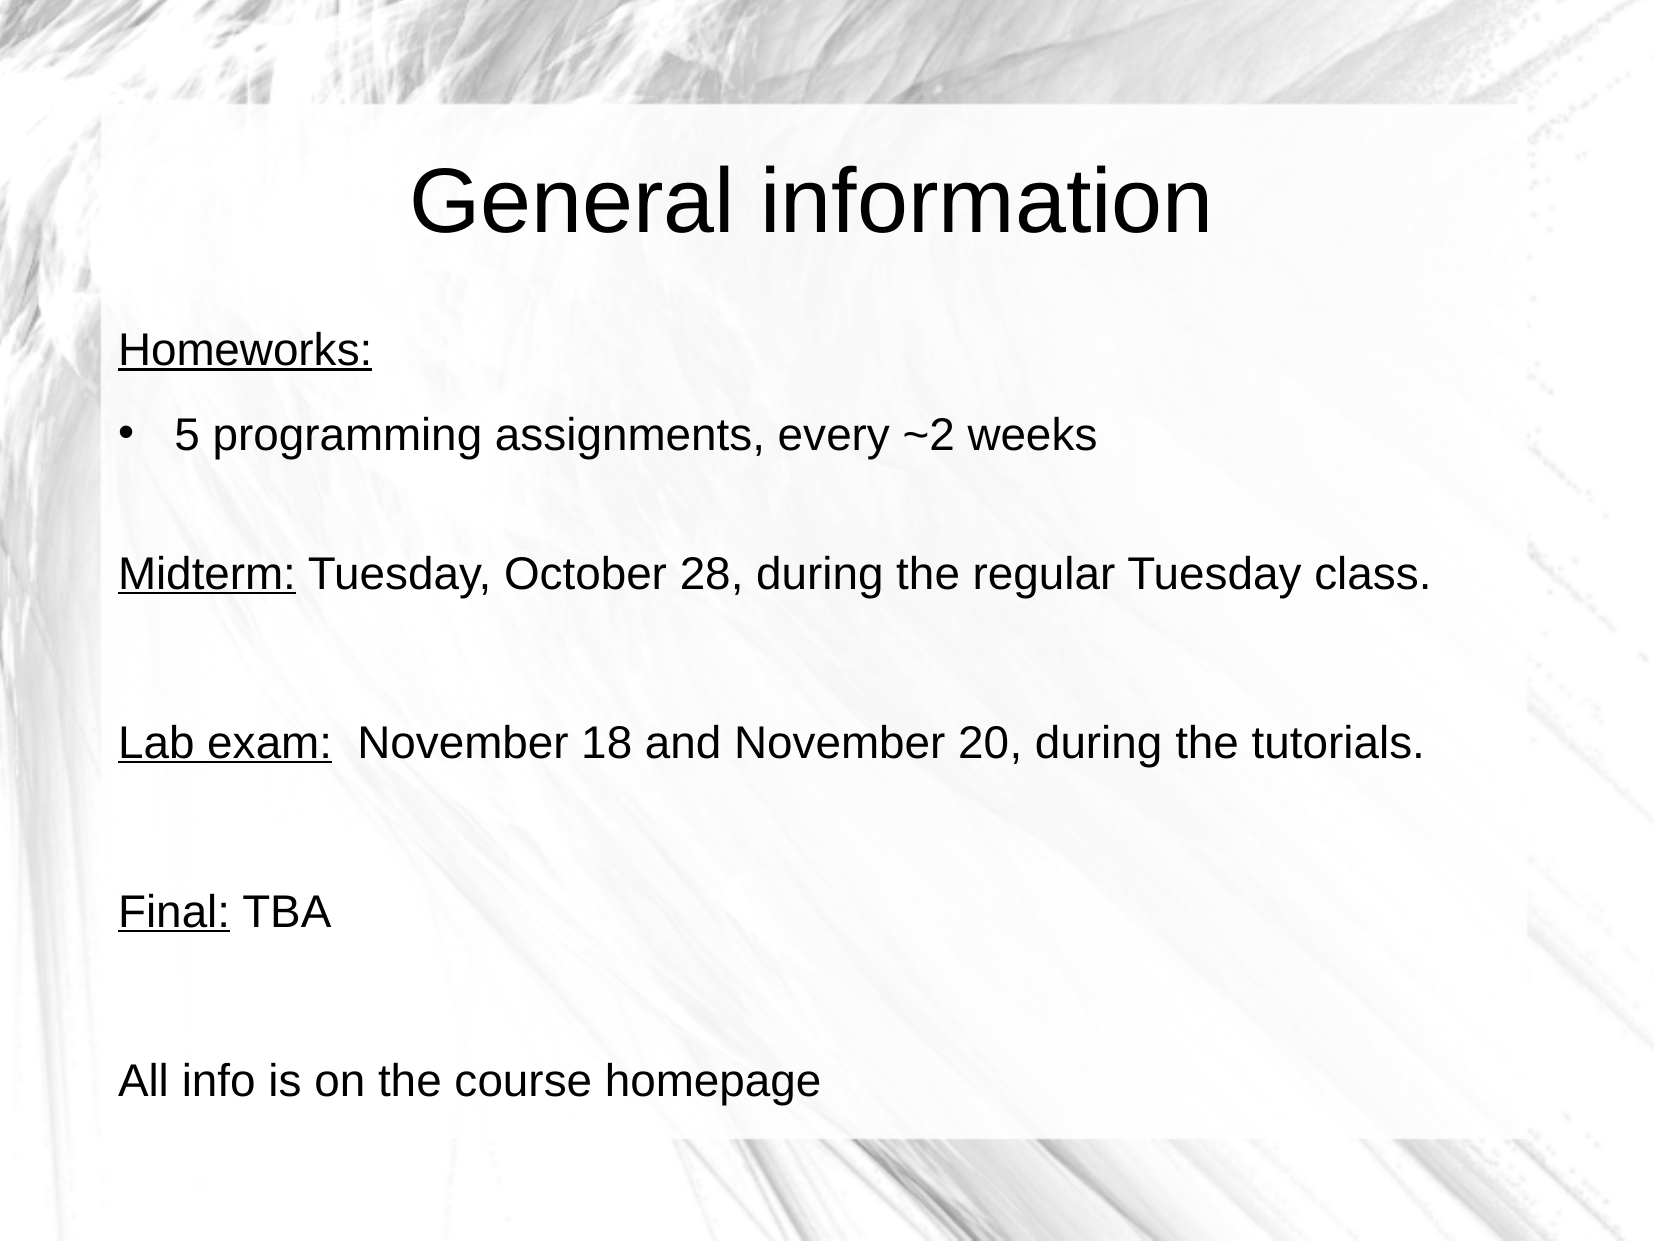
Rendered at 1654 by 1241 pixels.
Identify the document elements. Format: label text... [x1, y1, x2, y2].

title General information [118, 112, 1506, 281]
picture [0, 0, 1654, 1241]
list Homeworks: 5 programming assignments, every ~2 weeks Midterm: Tuesday, October 28, during the regular Tuesday class. Lab exam: November 18 and November 20, during the tutorials. Final: TBA All info is on the course homepage [118, 319, 1571, 1149]
